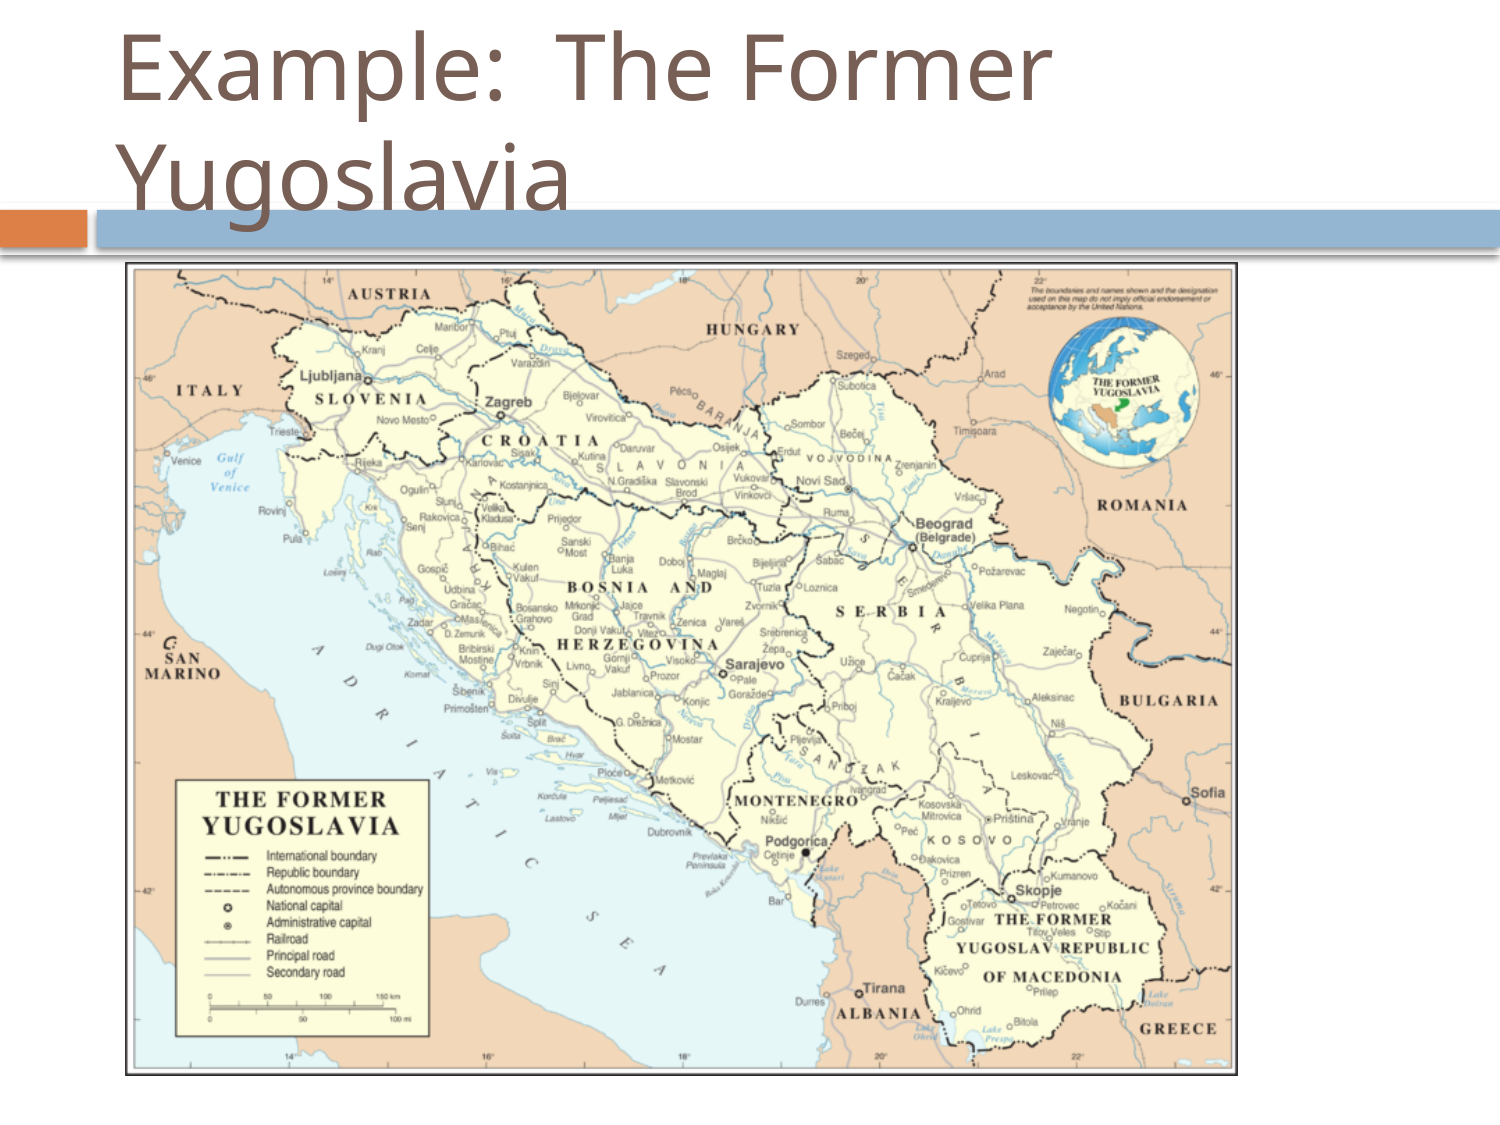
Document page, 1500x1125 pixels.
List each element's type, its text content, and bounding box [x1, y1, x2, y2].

picture [124, 262, 1238, 1077]
title Example: The Former Yugoslavia [100, 37, 1439, 201]
